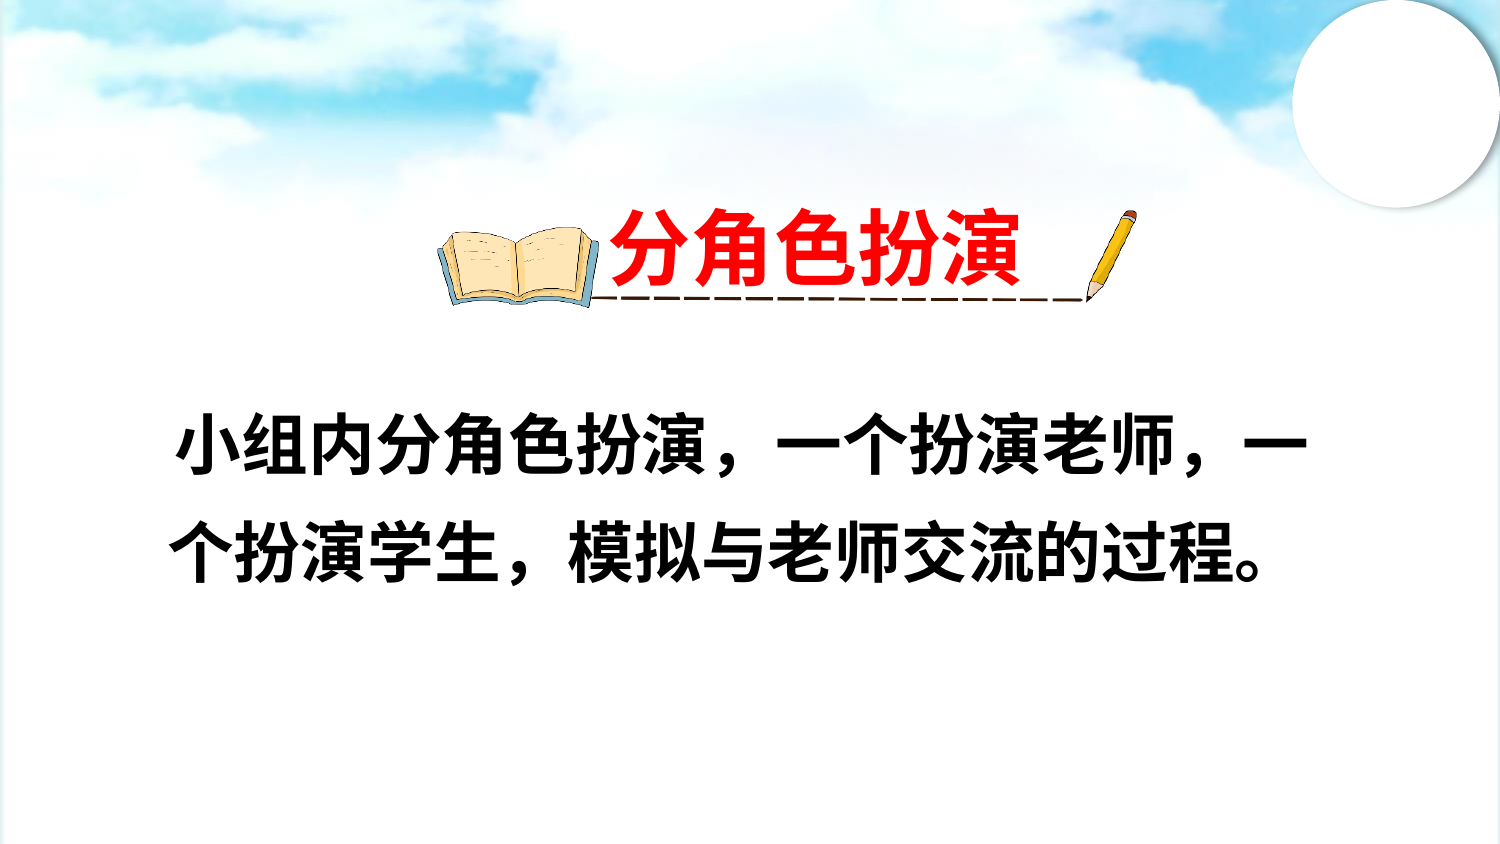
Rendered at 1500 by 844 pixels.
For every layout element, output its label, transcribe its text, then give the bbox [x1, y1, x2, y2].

picture [1411, 0, 1500, 89]
text_box 分角色扮演 [592, 154, 1188, 304]
text_box 小组内分角色扮演，一个扮演老师，一个扮演学生，模拟与老师交流的过程。 [68, 367, 1370, 598]
picture [0, 0, 1500, 844]
